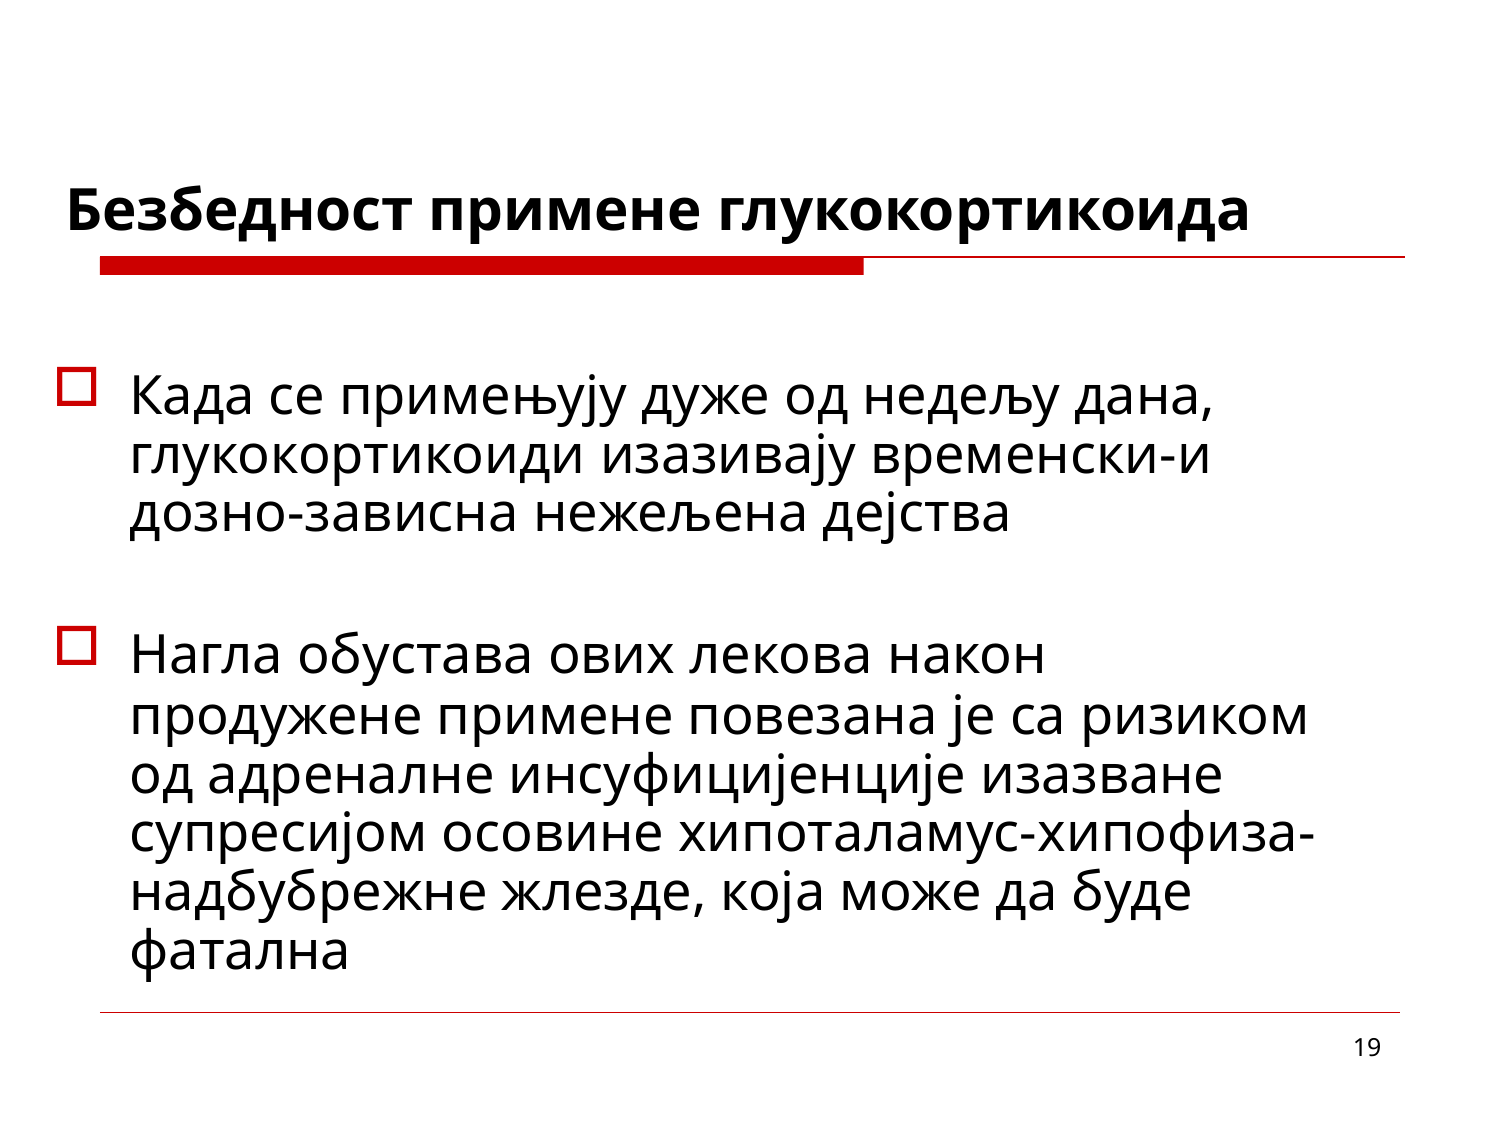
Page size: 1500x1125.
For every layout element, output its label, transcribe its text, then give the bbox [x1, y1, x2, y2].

slide_number 19 [1348, 1029, 1390, 1125]
text_box Када се примењују дуже од недељу дана, глукокортикоиди изазивају временски-и дозно-зависна нежељена дејства Нагла обустава ових лекова након продужене примене повезана је са ризиком од адреналне инсуфицијенције изазване супресијом осовине хипоталамус-хипофиза- надбубрежне жлезде, која може да буде фатална [50, 357, 1397, 981]
title Безбедност примене глукокортикоида [62, 169, 1368, 357]
